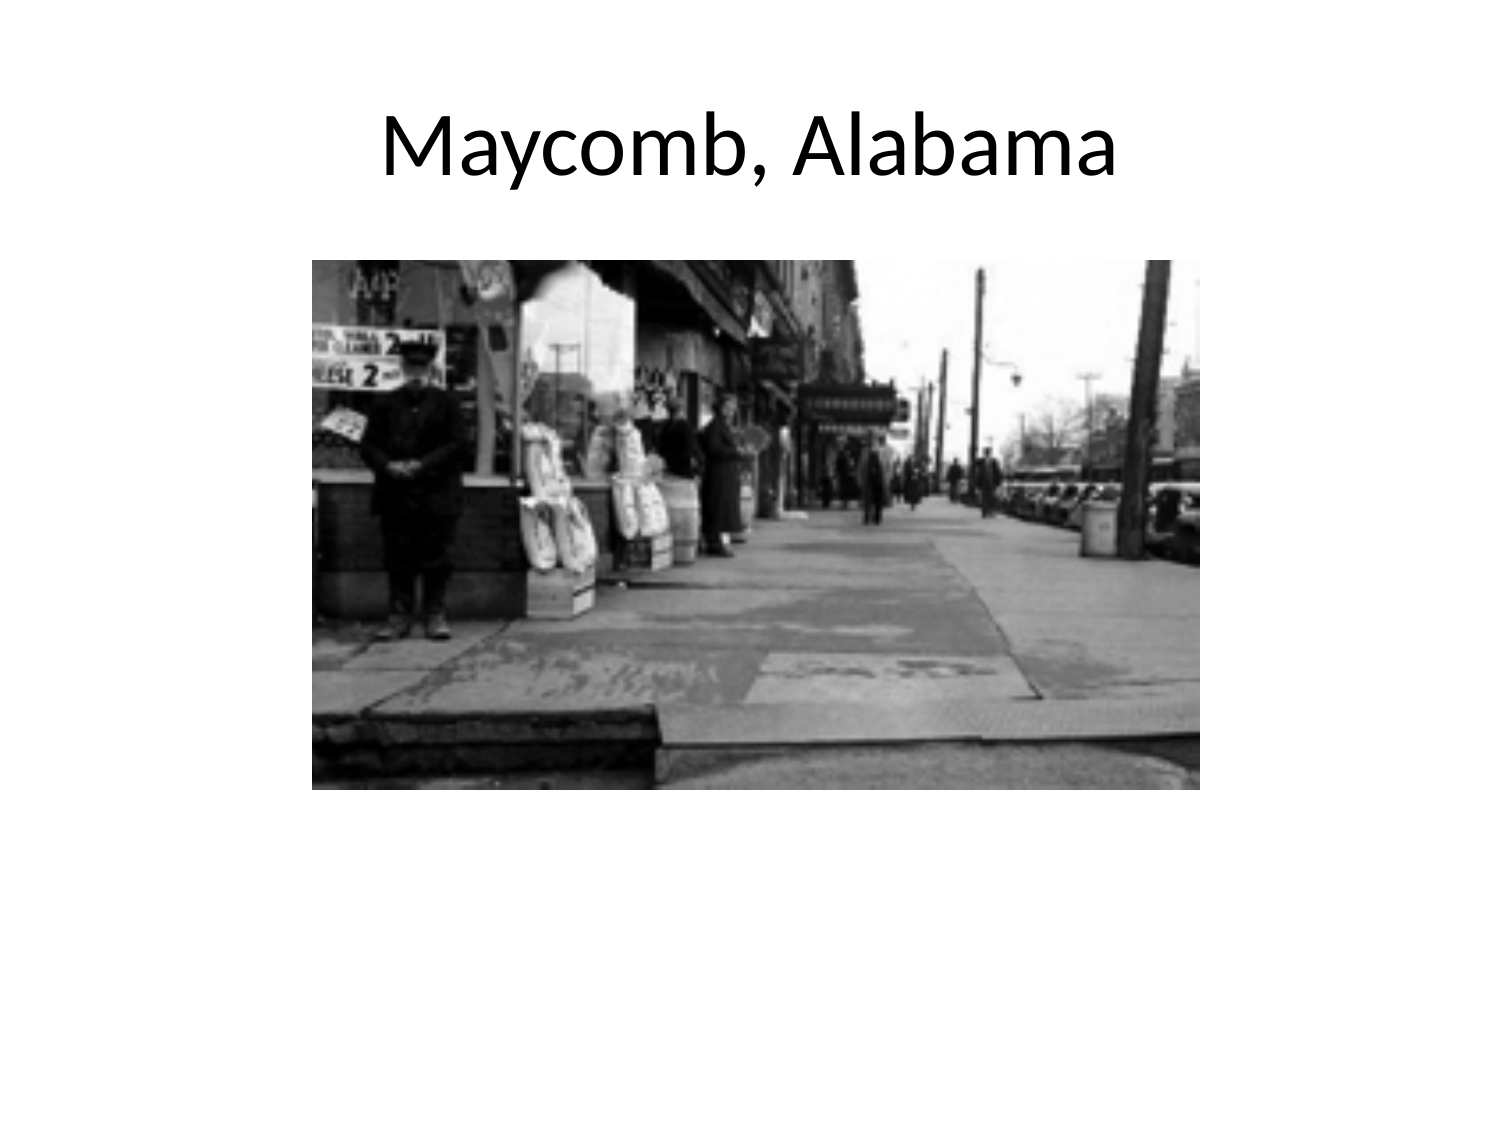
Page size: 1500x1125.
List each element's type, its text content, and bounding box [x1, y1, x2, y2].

picture [312, 260, 1201, 790]
title Maycomb, Alabama [75, 45, 1425, 233]
